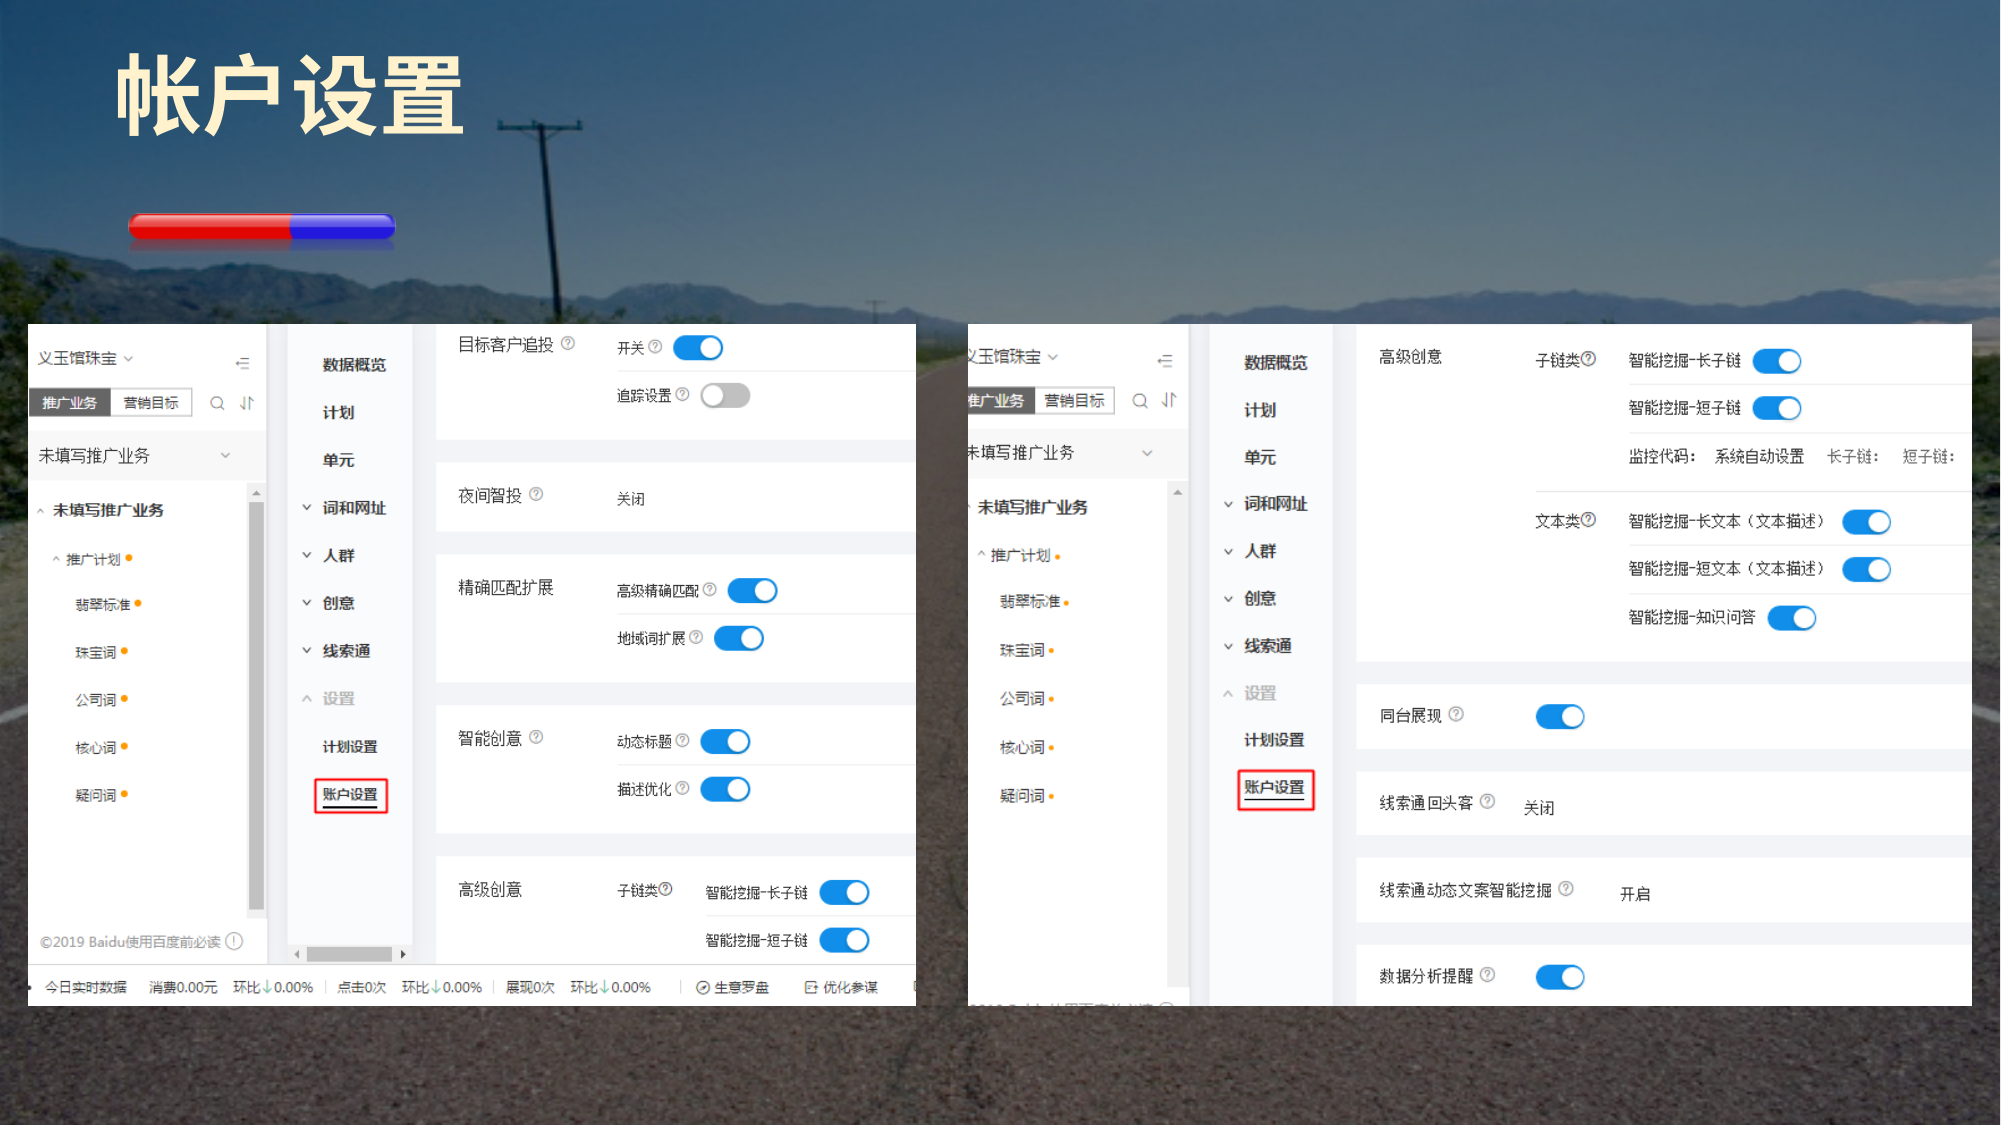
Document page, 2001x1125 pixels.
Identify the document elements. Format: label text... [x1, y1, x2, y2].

picture [0, 0, 2001, 1125]
title 帐户设置 [99, 45, 1521, 203]
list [28, 324, 916, 1006]
